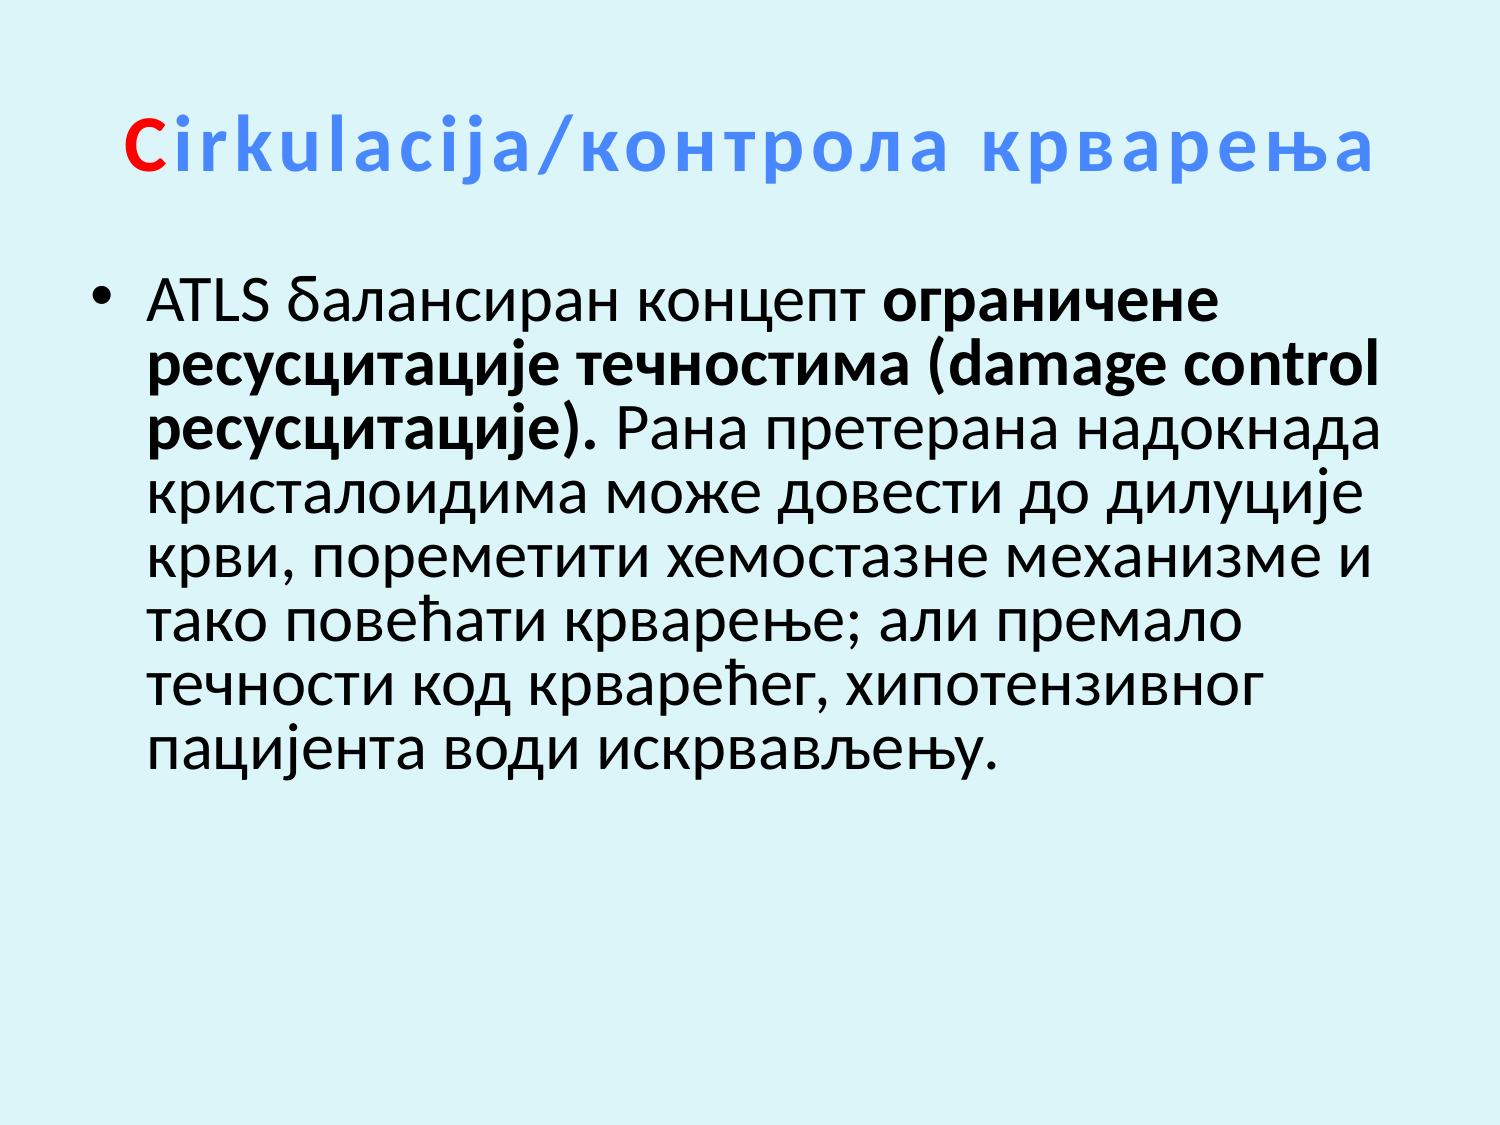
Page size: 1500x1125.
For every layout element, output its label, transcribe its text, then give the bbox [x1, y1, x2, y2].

list ATLS балансиран концепт ограничене ресусцитације течностима (damage control ресусцитације). Рана претерана надокнада кристалоидима може довести до дилуције крви, пореметити хемостазне механизме и тако повећати крварење; али премало течности код крварећег, хипотензивног пацијента води искрвављењу. [75, 262, 1425, 1005]
title Cirkulacija/контрола крварења [75, 45, 1425, 233]
